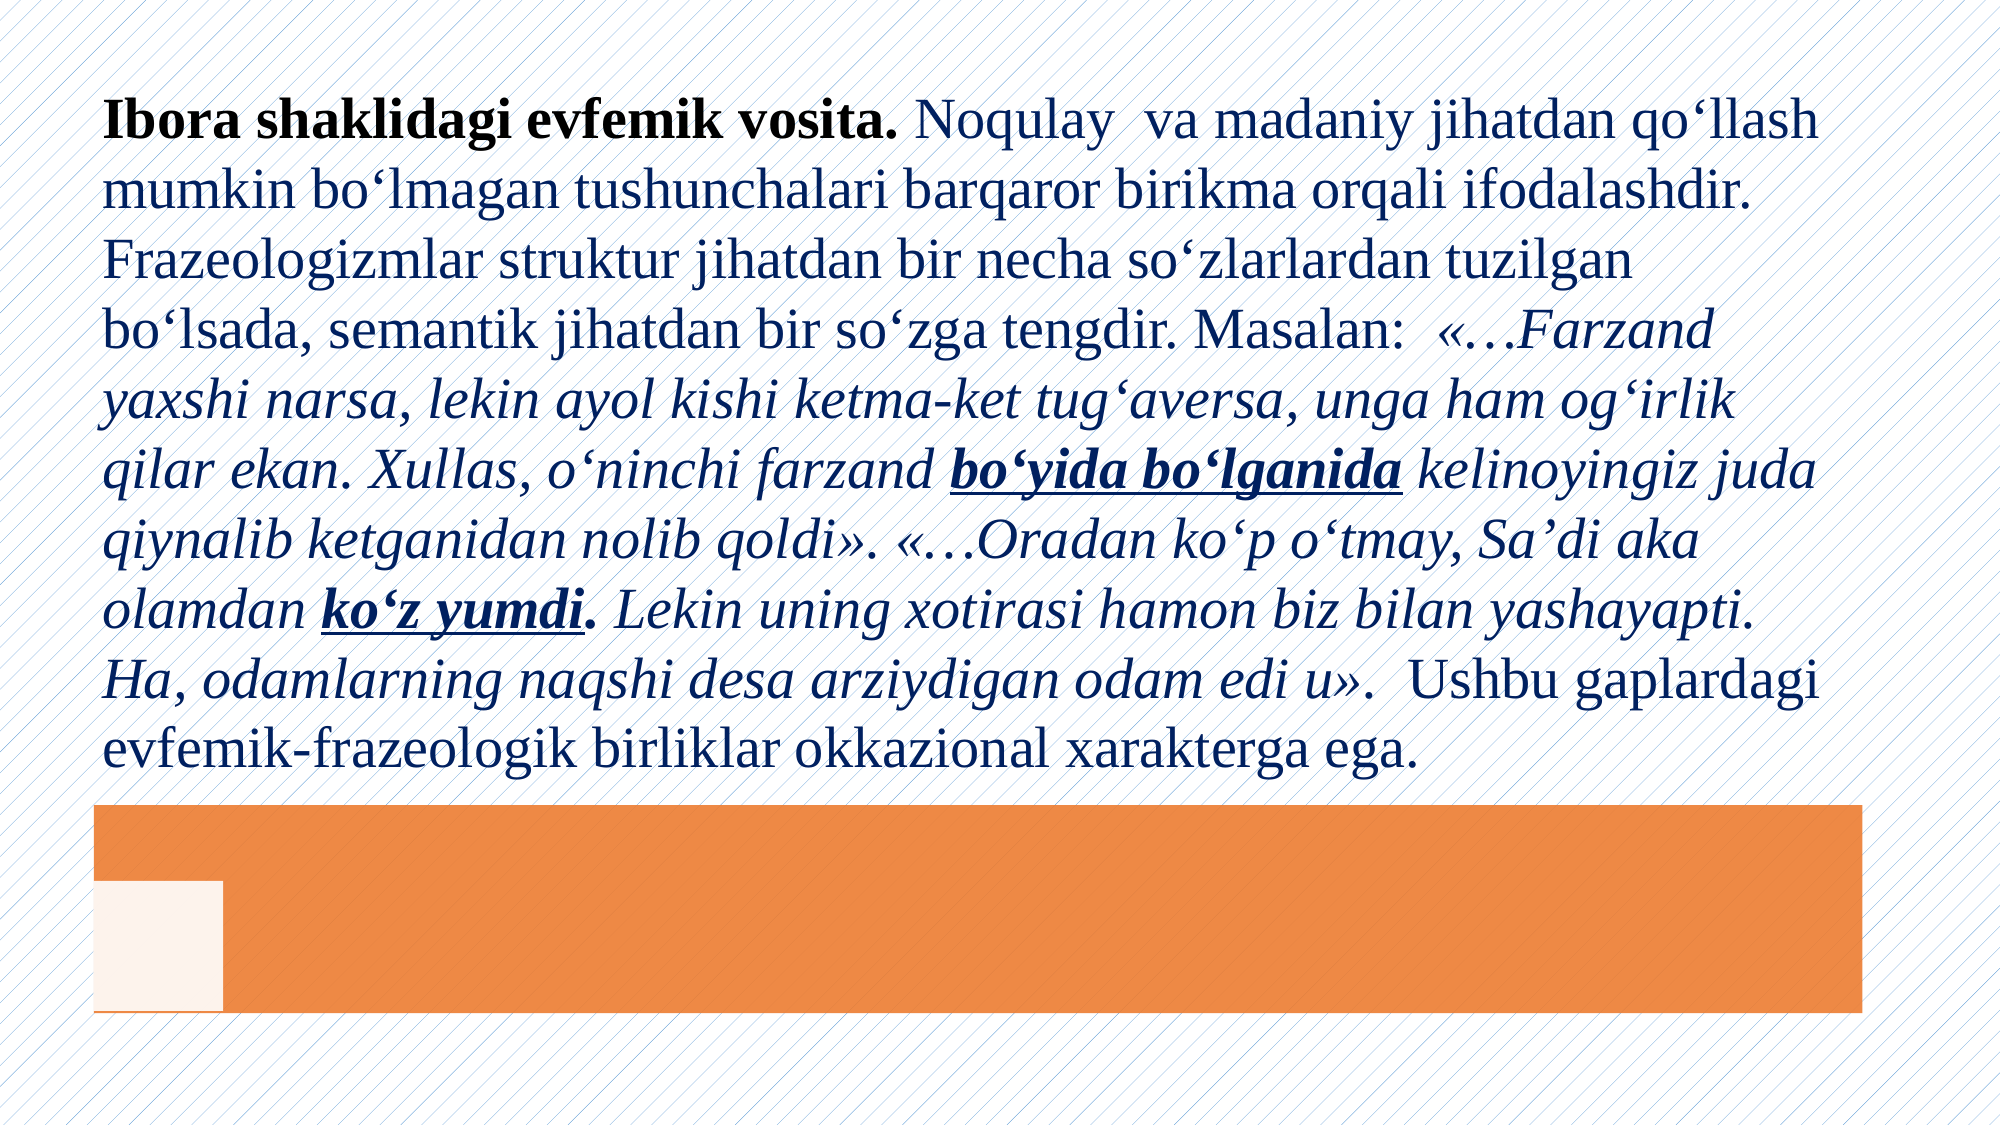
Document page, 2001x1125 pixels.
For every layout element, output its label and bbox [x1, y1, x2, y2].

list [92, 88, 1863, 1014]
title [137, 59, 1863, 88]
